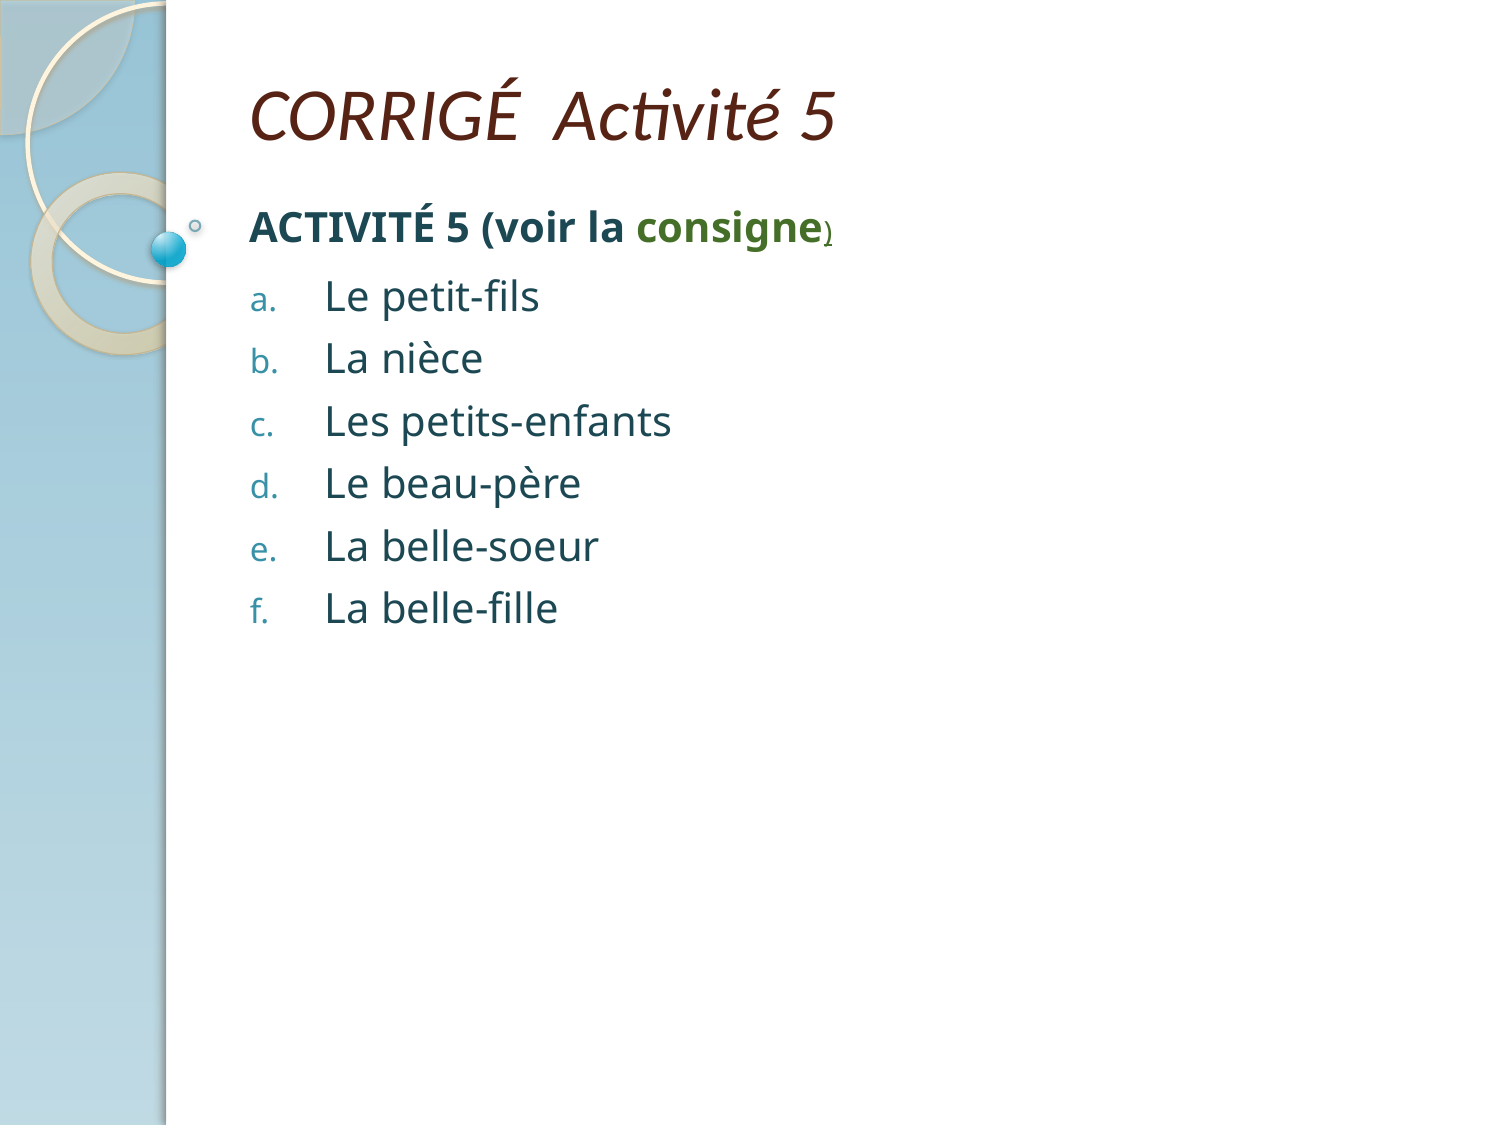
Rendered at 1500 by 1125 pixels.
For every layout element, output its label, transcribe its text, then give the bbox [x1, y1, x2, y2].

subtitle ACTIVITÉ 5 (voir la consigne) Le petit-fils La nièce Les petits-enfants Le beau-père La belle-soeur La belle-fille [234, 187, 1450, 1125]
title CORRIGÉ Activité 5 [234, 35, 1450, 163]
